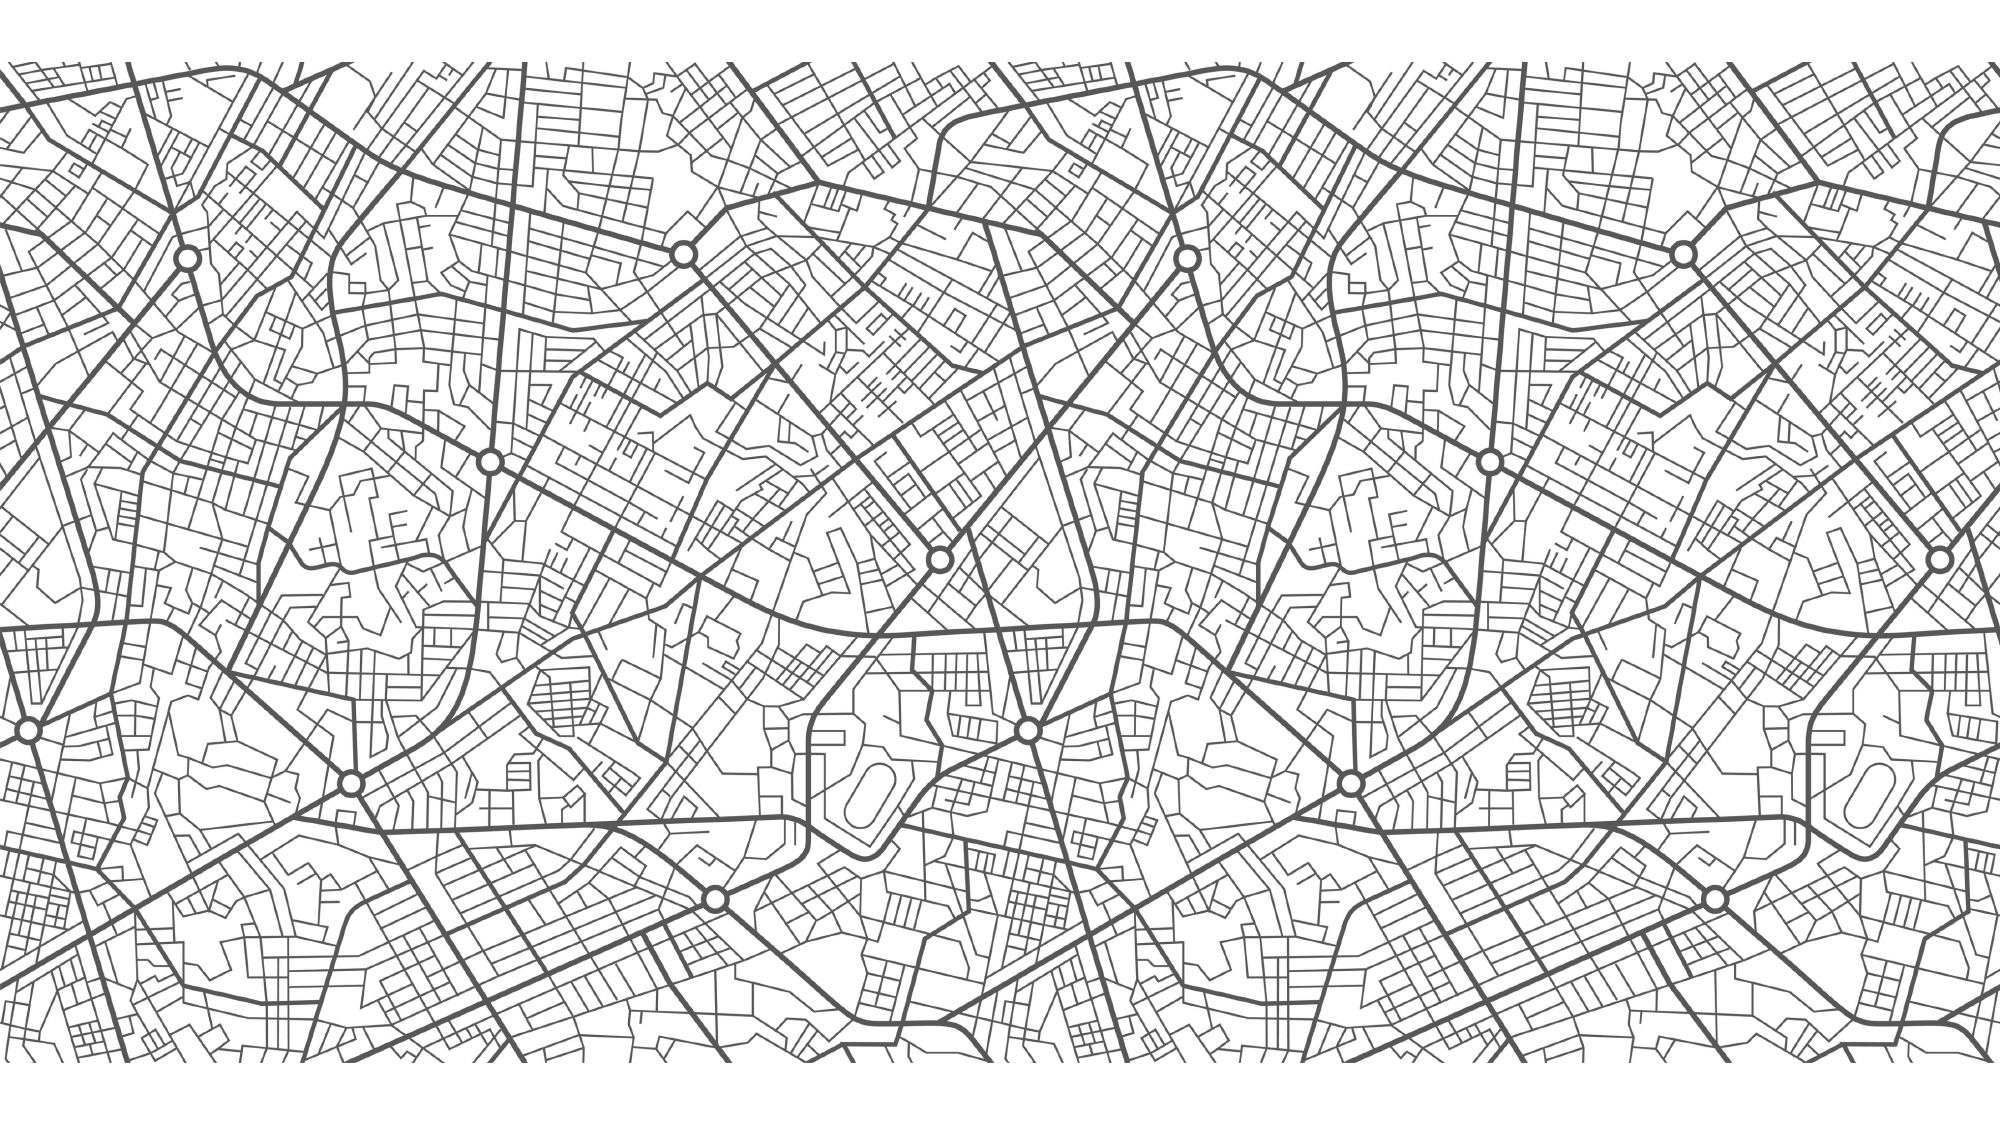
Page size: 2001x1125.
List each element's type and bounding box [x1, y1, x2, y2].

picture [0, 62, 2000, 1063]
